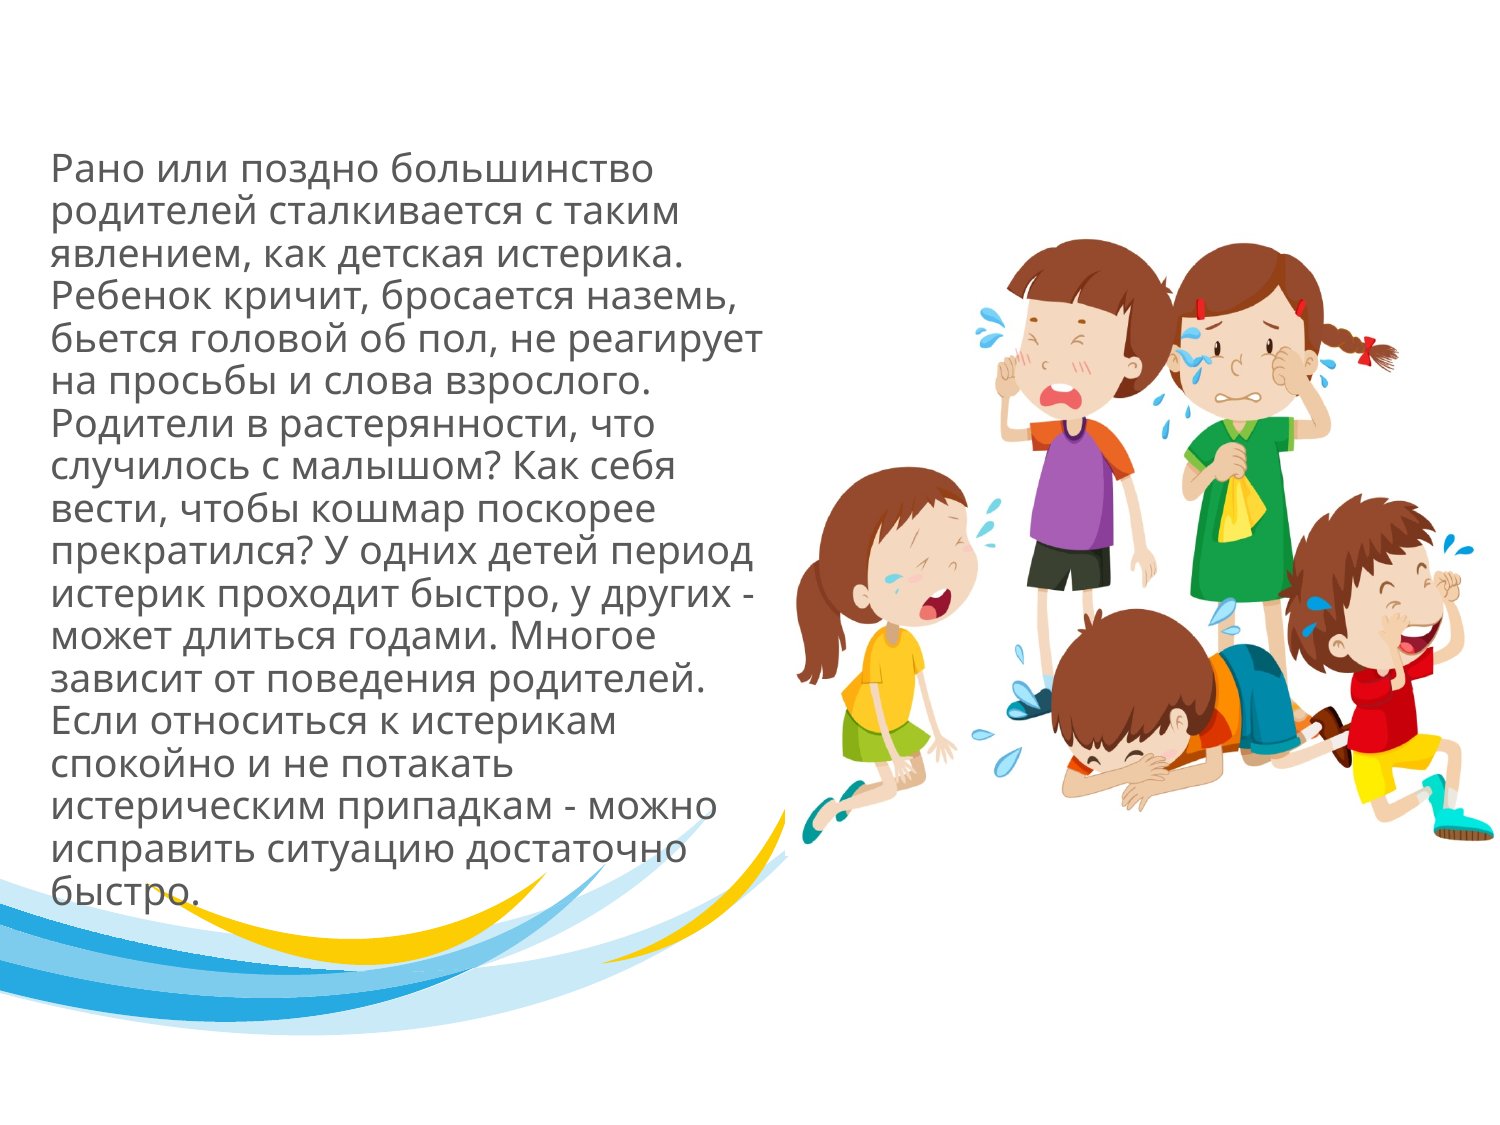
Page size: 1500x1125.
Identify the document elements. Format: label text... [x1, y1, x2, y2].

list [785, 222, 1500, 856]
list Рано или поздно большинство родителей сталкивается с таким явлением, как детская истерика. Ребенок кричит, бросается наземь, бьется головой об пол, не реагирует на просьбы и слова взрослого. Родители в растерянности, что случилось с малышом? Как себя вести, чтобы кошмар поскорее прекратился? У одних детей период истерик проходит быстро, у других - может длиться годами. Многое зависит от поведения родителей. Если относиться к истерикам спокойно и не потакать истерическим припадкам - можно исправить ситуацию достаточно быстро. [35, 140, 797, 938]
